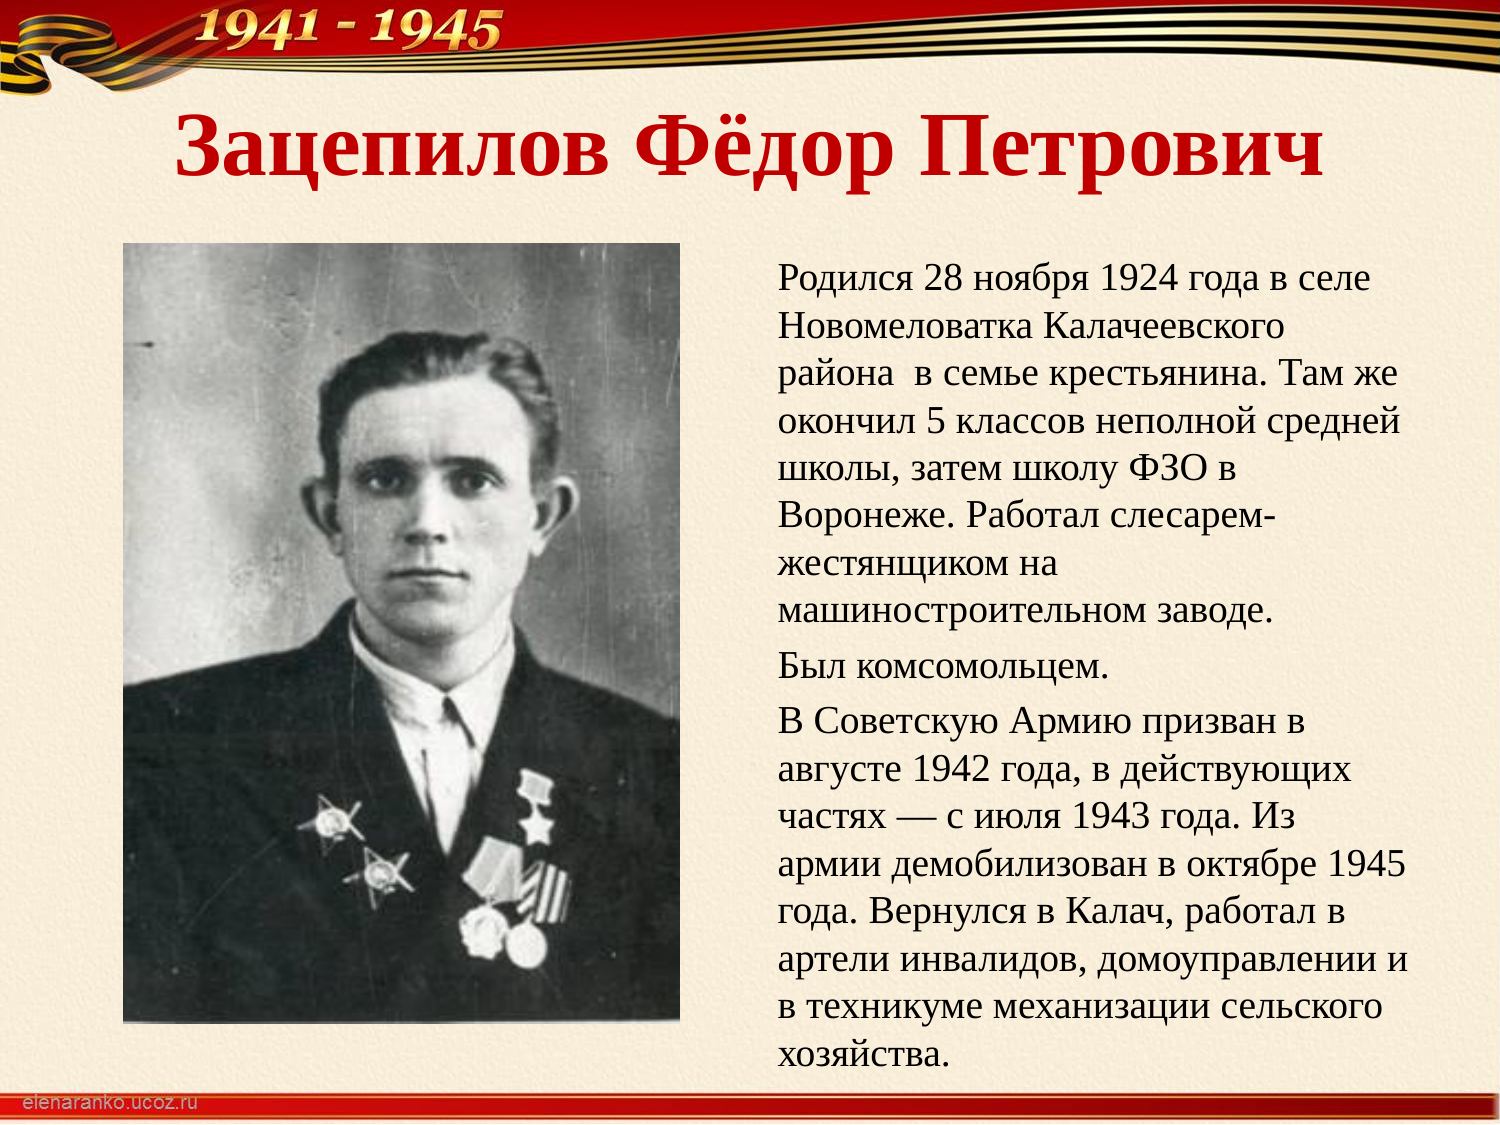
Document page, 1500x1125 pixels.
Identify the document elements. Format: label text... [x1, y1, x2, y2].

picture [0, 0, 1500, 1125]
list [123, 243, 680, 1024]
list Родился 28 ноября 1924 года в селе Новомеловатка Калачеевского района в семье крестьянина. Там же окончил 5 классов неполной средней школы, затем школу ФЗО в Воронеже. Работал слесарем-жестянщиком на машиностроительном заводе. Был комсомольцем. В Советскую Армию призван в августе 1942 года, в действующих частях — с июля 1943 года. Из армии демобилизован в октябре 1945 года. Вернулся в Калач, работал в артели инвалидов, домоуправлении и в техникуме механизации сельского хозяйства. [762, 243, 1425, 1106]
title Зацепилов Фёдор Петрович [75, 45, 1425, 233]
